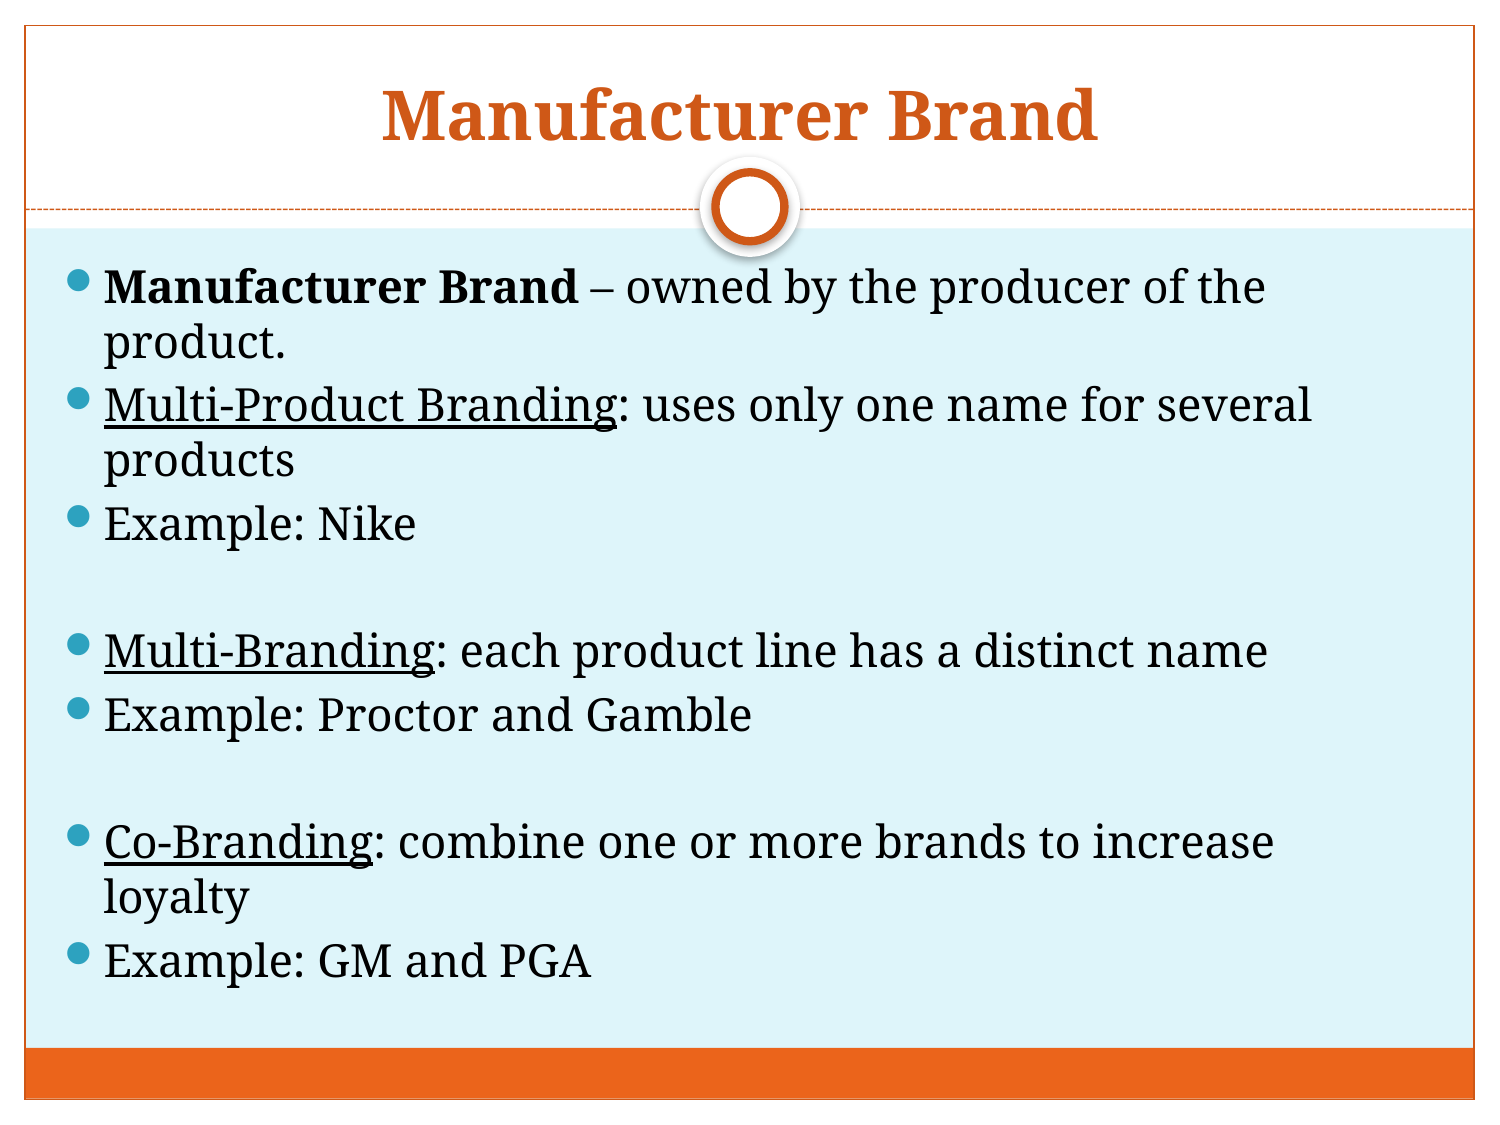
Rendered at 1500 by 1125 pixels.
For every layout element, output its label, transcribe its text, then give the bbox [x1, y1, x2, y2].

list Manufacturer Brand – owned by the producer of the product. Multi-Product Branding: uses only one name for several products Example: Nike Multi-Branding: each product line has a distinct name Example: Proctor and Gamble Co-Branding: combine one or more brands to increase loyalty Example: GM and PGA [49, 250, 1445, 1001]
title Manufacturer Brand [49, 37, 1450, 162]
